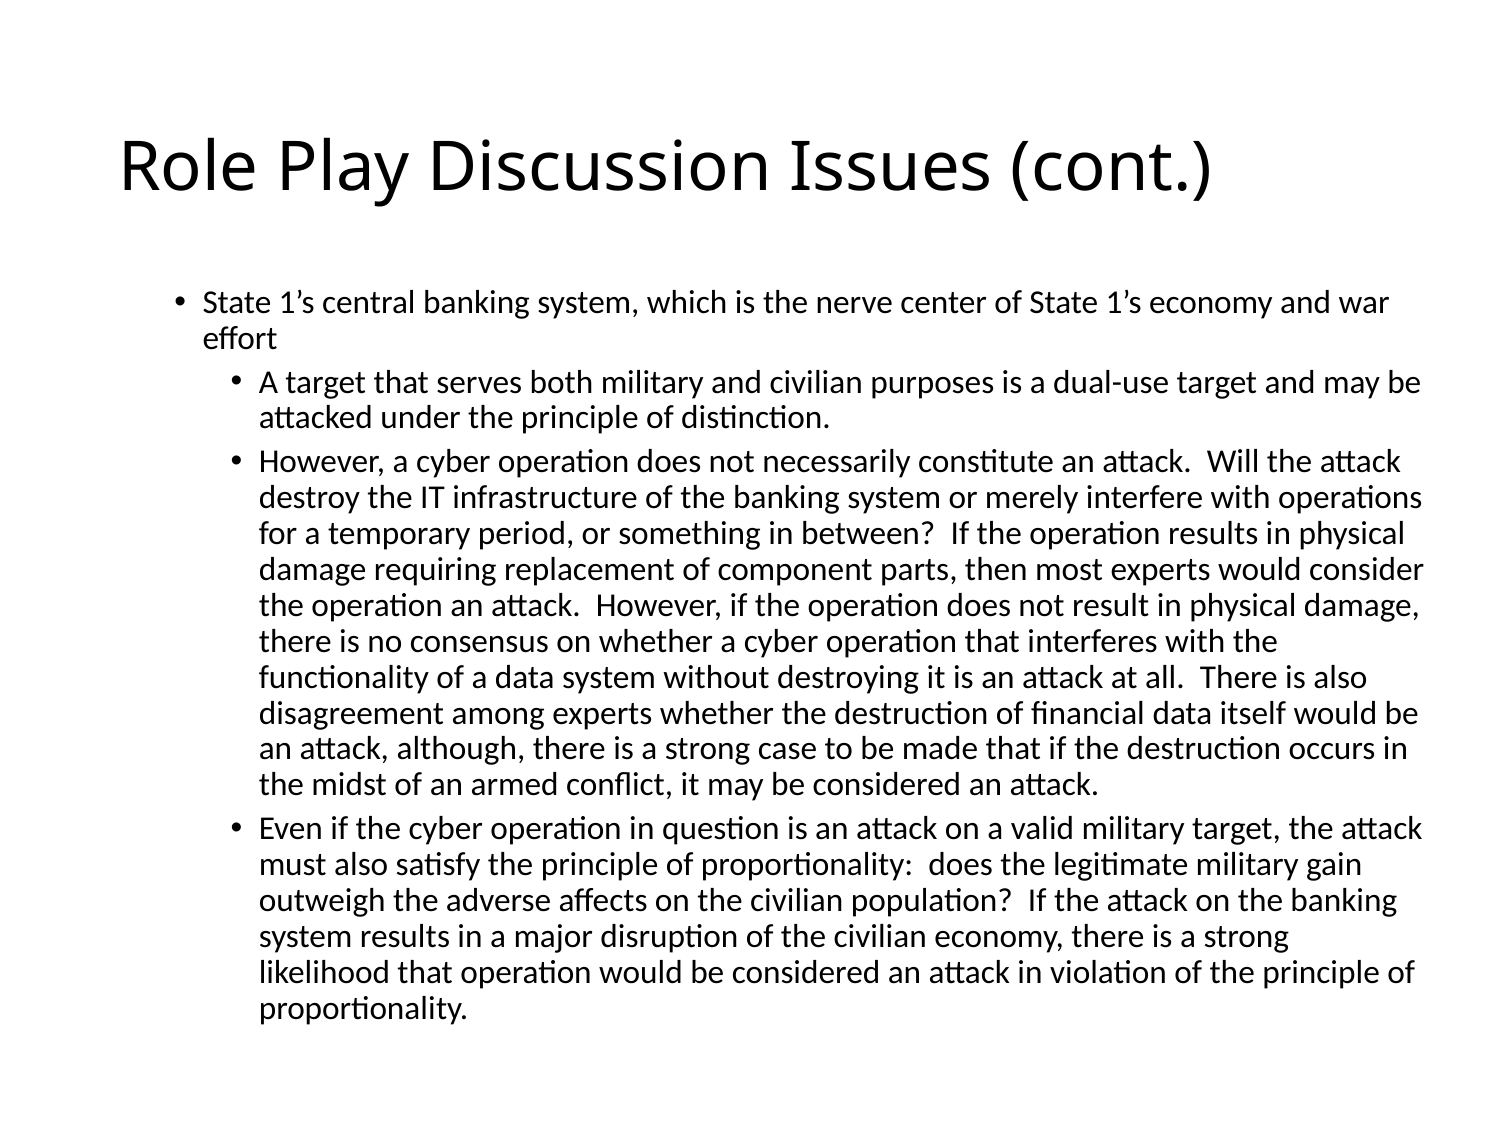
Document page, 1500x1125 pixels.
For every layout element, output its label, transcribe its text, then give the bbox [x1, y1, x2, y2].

list State 1’s central banking system, which is the nerve center of State 1’s economy and war effort A target that serves both military and civilian purposes is a dual-use target and may be attacked under the principle of distinction. However, a cyber operation does not necessarily constitute an attack. Will the attack destroy the IT infrastructure of the banking system or merely interfere with operations for a temporary period, or something in between? If the operation results in physical damage requiring replacement of component parts, then most experts would consider the operation an attack. However, if the operation does not result in physical damage, there is no consensus on whether a cyber operation that interferes with the functionality of a data system without destroying it is an attack at all. There is also disagreement among experts whether the destruction of financial data itself would be an attack, although, there is a strong case to be made that if the destruction occurs in the midst of an armed conflict, it may be considered an attack. Even if the cyber operation in question is an attack on a valid military target, the attack must also satisfy the principle of proportionality: does the legitimate military gain outweigh the adverse affects on the civilian population? If the attack on the banking system results in a major disruption of the civilian economy, there is a strong likelihood that operation would be considered an attack in violation of the principle of proportionality. [102, 277, 1445, 992]
title Role Play Discussion Issues (cont.) [102, 59, 1398, 277]
